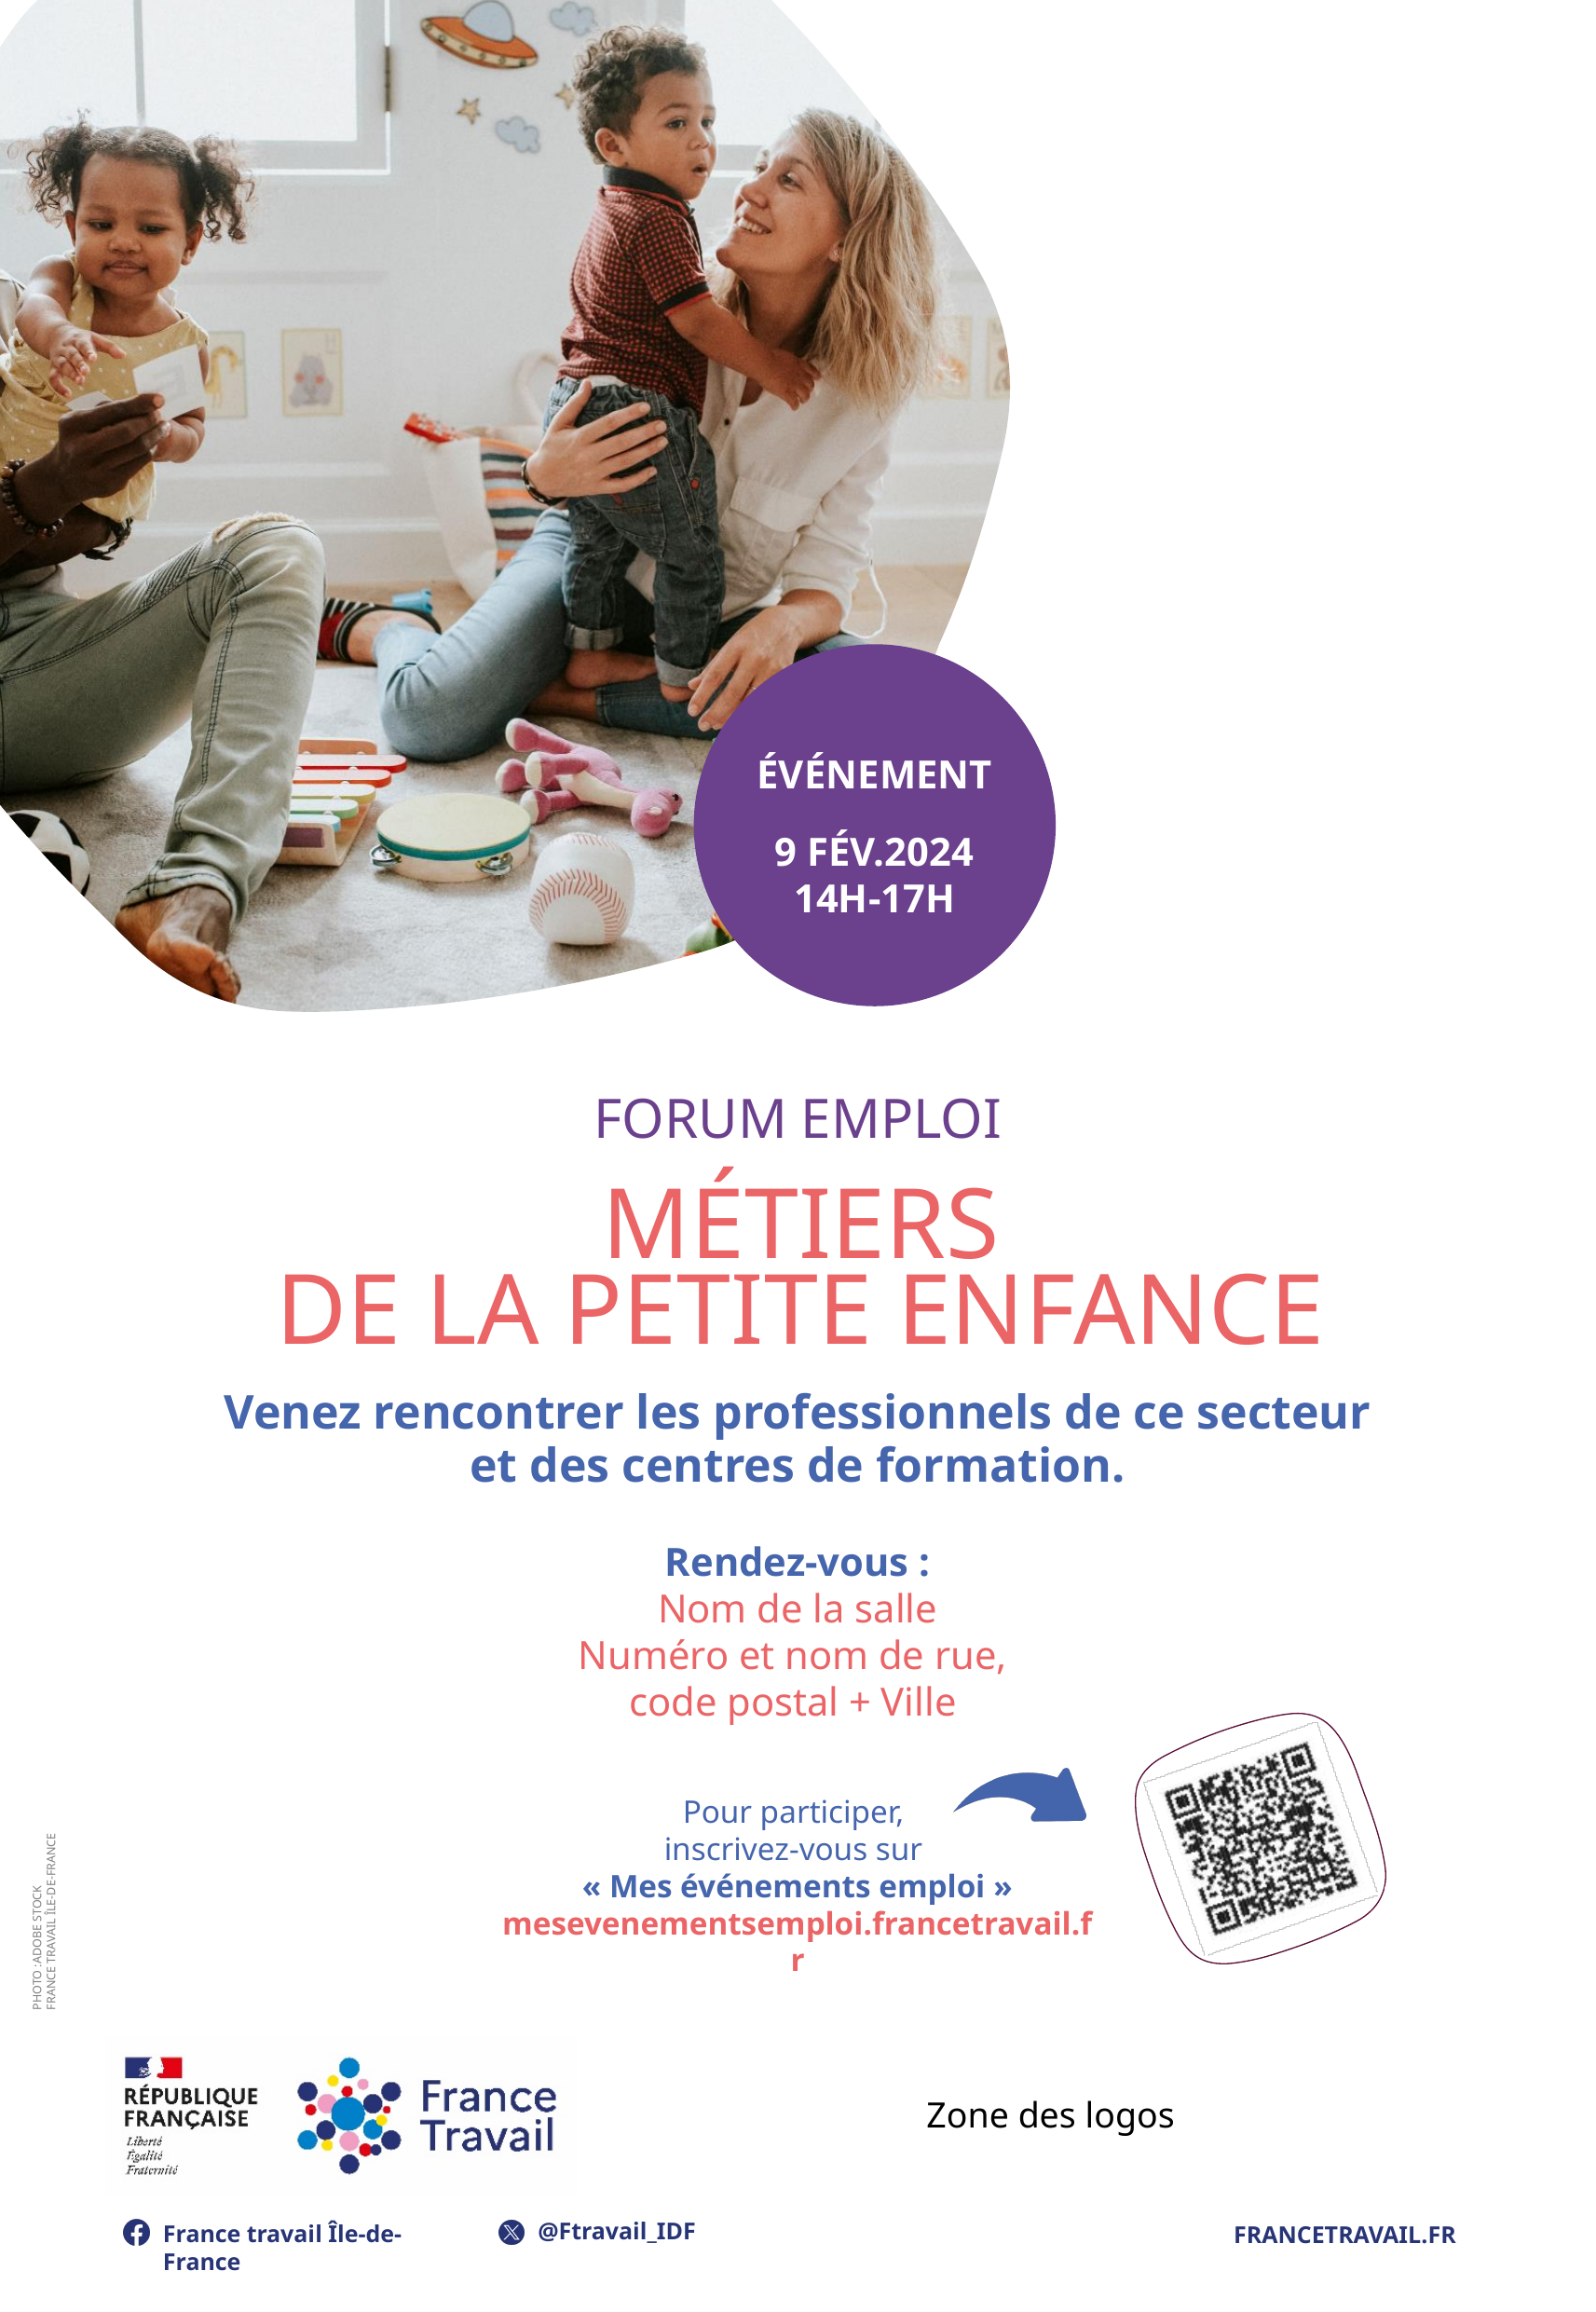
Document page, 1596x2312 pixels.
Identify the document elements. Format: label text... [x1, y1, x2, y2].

text_box [710, 642, 1040, 746]
text_box [724, 928, 1026, 1008]
text_box Métiers de la petite enfance [0, 1185, 1596, 1371]
text_box Pour participer, inscrivez-vous sur « Mes événements emploi » mesevenementsemploi.francetravail.fr [484, 1785, 1111, 1985]
text_box Zone des logos [604, 2051, 1497, 2176]
picture [498, 2219, 525, 2246]
text_box Venez rencontrer les professionnels de ce secteur et des centres de formation. [0, 1379, 1596, 1498]
text_box [0, 0, 1011, 1012]
picture [948, 1748, 1091, 1869]
text_box francetravail.fr [1220, 2213, 1522, 2255]
text_box Événement 9 fév.2024 14h-17h [628, 746, 1122, 928]
text_box @Ftravail_IDF [524, 2209, 724, 2252]
text_box Forum emploi [0, 1076, 1596, 1156]
text_box Rendez-vous : Nom de la salle Numéro et nom de rue, code postal + Ville [0, 1530, 1596, 1731]
text_box France travail Île-de-France [149, 2212, 488, 2282]
picture [1128, 1707, 1392, 1970]
picture [122, 2219, 150, 2246]
picture [104, 2036, 578, 2195]
